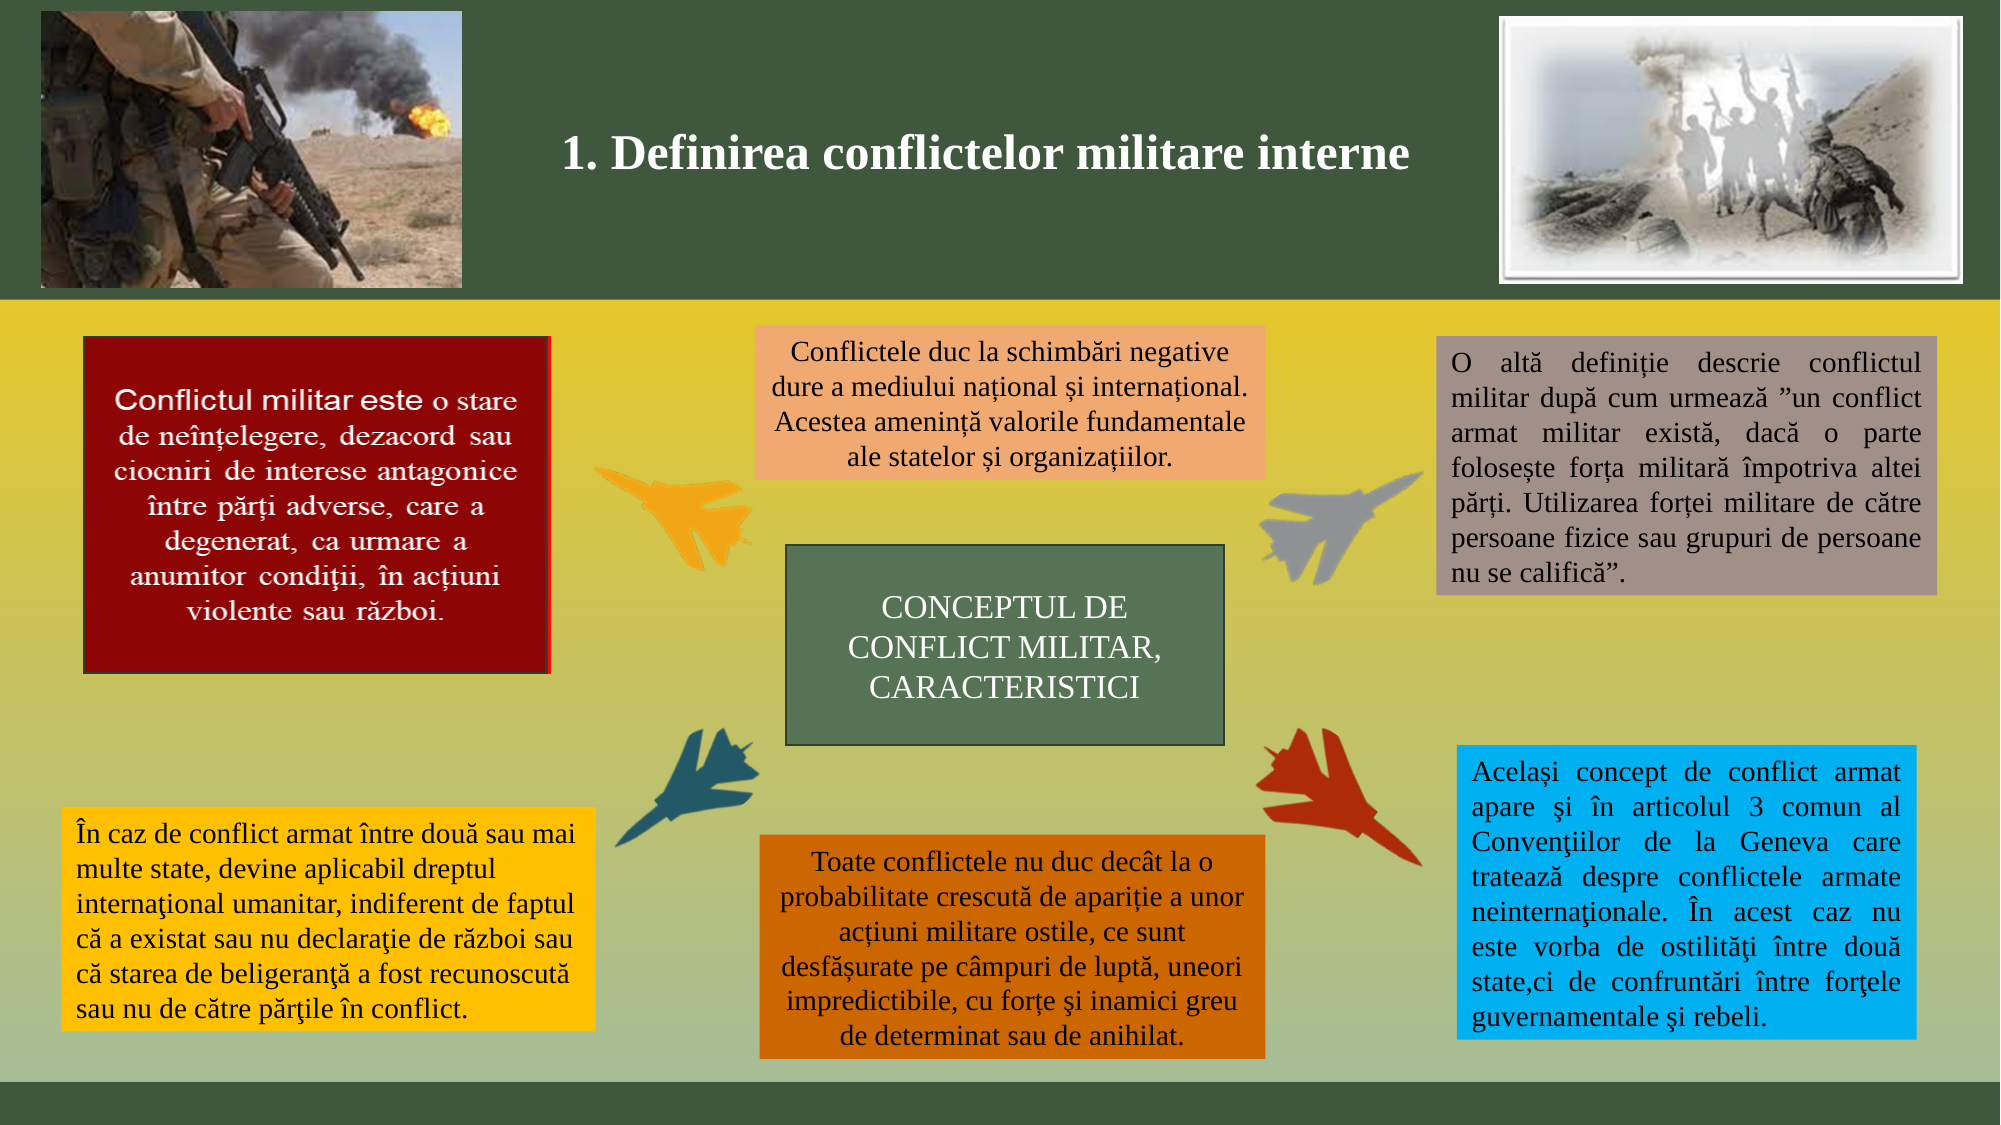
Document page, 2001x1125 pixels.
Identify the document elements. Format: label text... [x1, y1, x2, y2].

text_box 1. Definirea conflictelor militare interne [546, 112, 1426, 187]
picture [1231, 704, 1454, 909]
text_box Conflictele duc la schimbări negative dure a mediului național și internațional. Acestea amenință valorile fundamentale ale statelor și organizațiilor. [755, 324, 1266, 480]
text_box CONCEPTUL DE CONFLICT MILITAR, CARACTERISTICI [785, 544, 1225, 746]
picture [596, 707, 779, 882]
picture [574, 417, 772, 593]
picture [1499, 16, 1963, 284]
text_box În caz de conflict armat între două sau mai multe state, devine aplicabil dreptul internaţional umanitar, indiferent de faptul că a existat sau nu declaraţie de război sau că starea de beligeranţă a fost recunoscută sau nu de către părţile în conflict. [61, 806, 596, 1032]
picture [83, 335, 552, 675]
picture [41, 11, 462, 288]
text_box Toate conflictele nu duc decât la o probabilitate crescută de apariție a unor acțiuni militare ostile, ce sunt desfășurate pe câmpuri de luptă, uneori impredictibile, cu forțe şi inamici greu de determinat sau de anihilat. [759, 834, 1266, 1059]
text_box O altă definiție descrie conflictul militar după cum urmează ”un conflict armat militar există, dacă o parte folosește forța militară împotriva altei părți. Utilizarea forței militare de către persoane fizice sau grupuri de persoane nu se califică”. [1436, 336, 1938, 596]
text_box Același concept de conflict armat apare şi în articolul 3 comun al Convenţiilor de la Geneva care tratează despre conflictele armate neinternaţionale. În acest caz nu este vorba de ostilităţi între două state,ci de confruntări între forţele guvernamentale şi rebeli. [1456, 745, 1917, 1040]
picture [1239, 423, 1436, 609]
